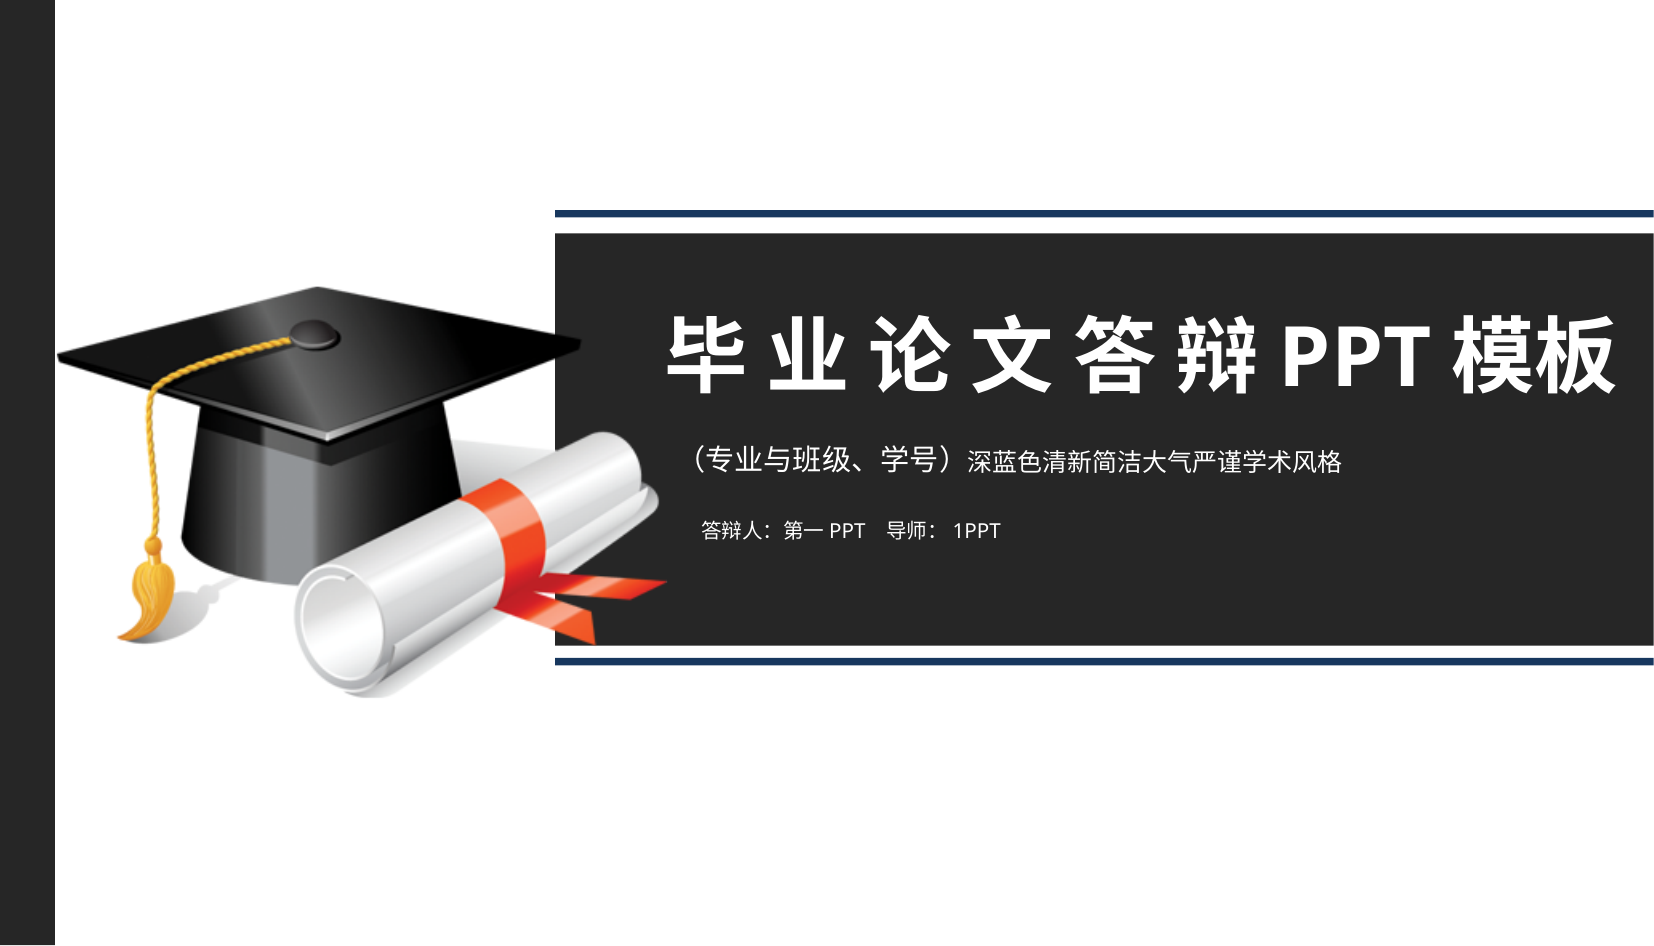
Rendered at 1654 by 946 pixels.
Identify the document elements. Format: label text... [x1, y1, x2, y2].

text_box 深蓝色清新简洁大气严谨学术风格 [952, 439, 1531, 485]
picture [0, 212, 736, 716]
text_box [0, 0, 57, 211]
text_box [741, 231, 1654, 295]
text_box [0, 724, 57, 946]
text_box （专业与班级、学号） [741, 433, 1276, 484]
text_box [553, 208, 1654, 220]
text_box [741, 656, 1654, 667]
text_box 答辩人：第一PPT 导师：1PPT [741, 510, 1023, 550]
text_box [741, 471, 1654, 648]
text_box 毕 业 论 文 答 辩PPT模板 [741, 295, 1654, 471]
